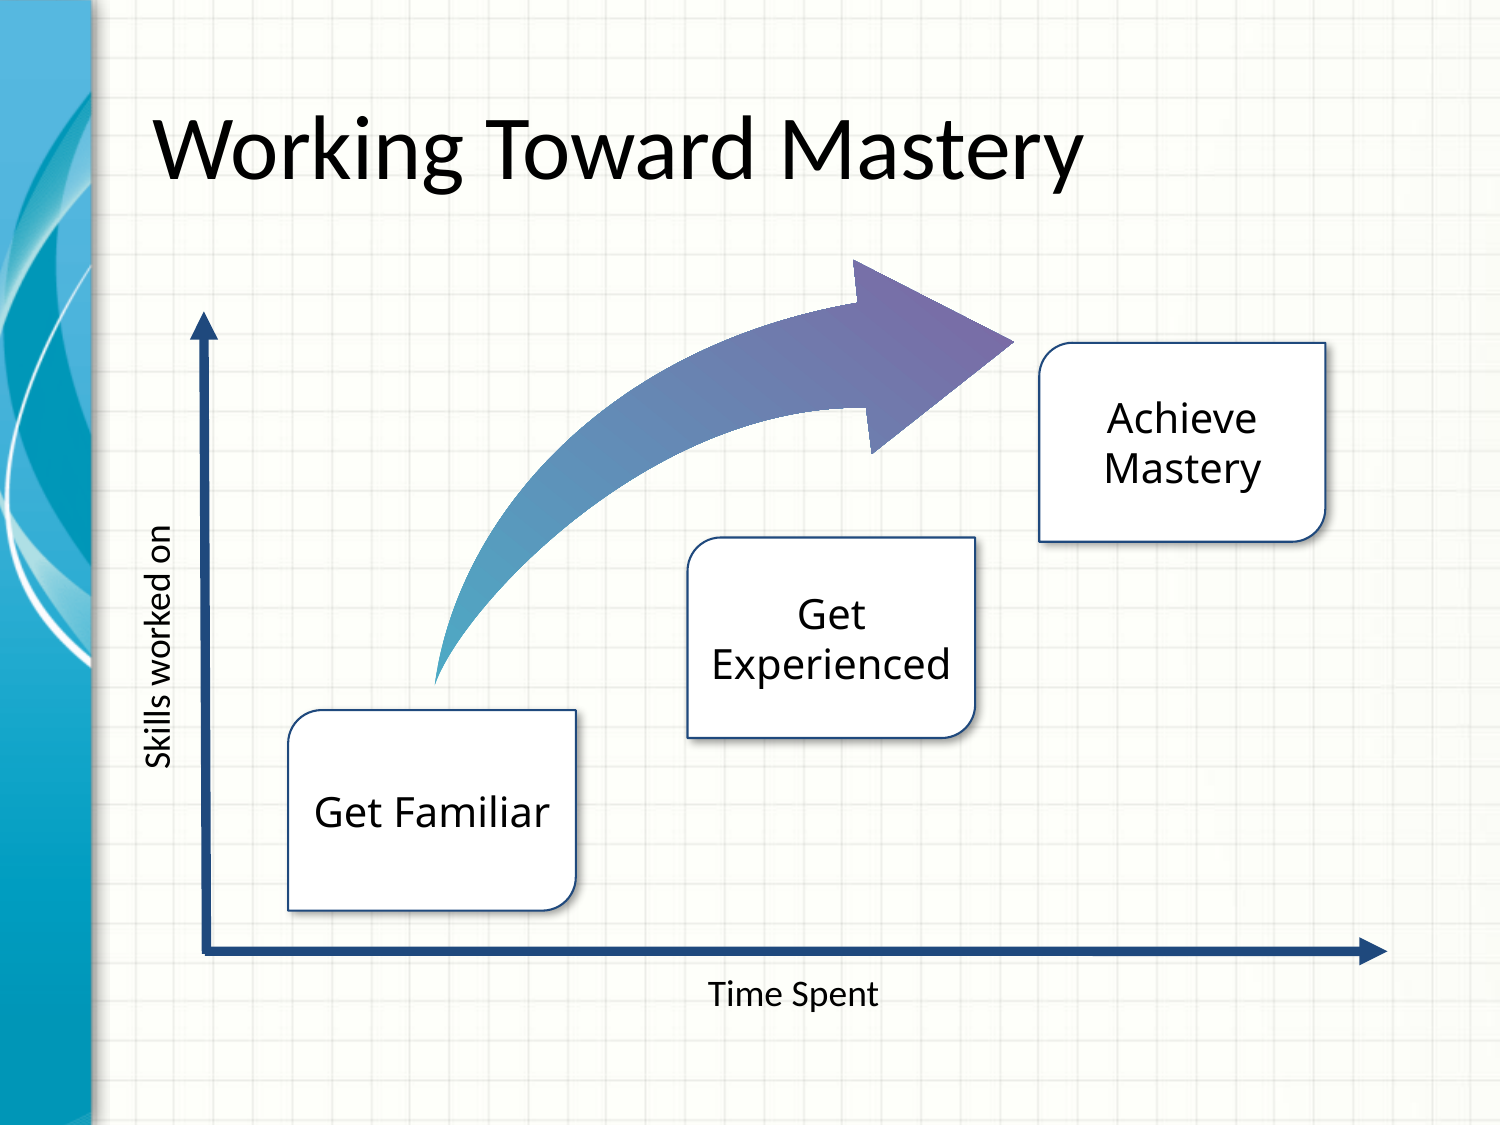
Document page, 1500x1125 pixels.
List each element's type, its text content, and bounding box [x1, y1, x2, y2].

text_box Skills worked on [124, 342, 186, 952]
text_box [197, 311, 211, 954]
text_box [207, 945, 1388, 958]
picture [0, 0, 1500, 1125]
text_box Achieve Mastery [1039, 342, 1326, 542]
title Working Toward Mastery [138, 49, 1463, 237]
text_box Get Experienced [687, 537, 976, 739]
text_box Get Familiar [288, 710, 576, 911]
text_box [434, 259, 1014, 686]
text_box Time Spent [237, 961, 1350, 1023]
